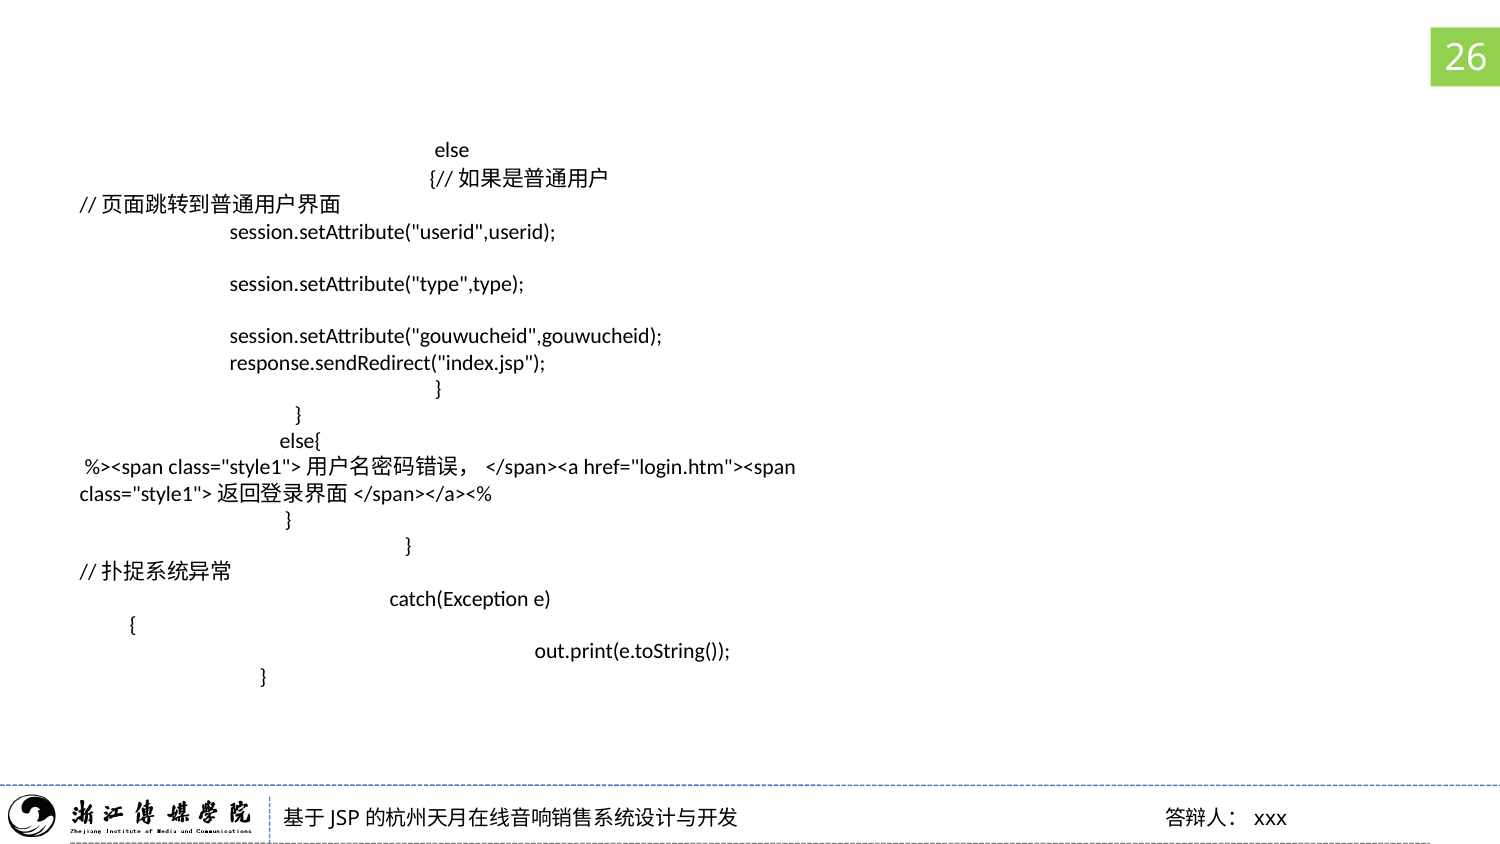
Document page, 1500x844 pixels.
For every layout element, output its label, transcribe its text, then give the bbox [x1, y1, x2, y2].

text_box else {//如果是普通用户 //页面跳转到普通用户界面 session.setAttribute("userid",userid); session.setAttribute("type",type); session.setAttribute("gouwucheid",gouwucheid); response.sendRedirect("index.jsp"); } } else{ %><span class="style1">用户名密码错误，</span><a href="login.htm"><span class="style1">返回登录界面</span></a><% } } //扑捉系统异常 catch(Exception e) { out.print(e.toString()); } [64, 67, 815, 697]
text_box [1426, 25, 1500, 87]
picture [7, 793, 259, 841]
